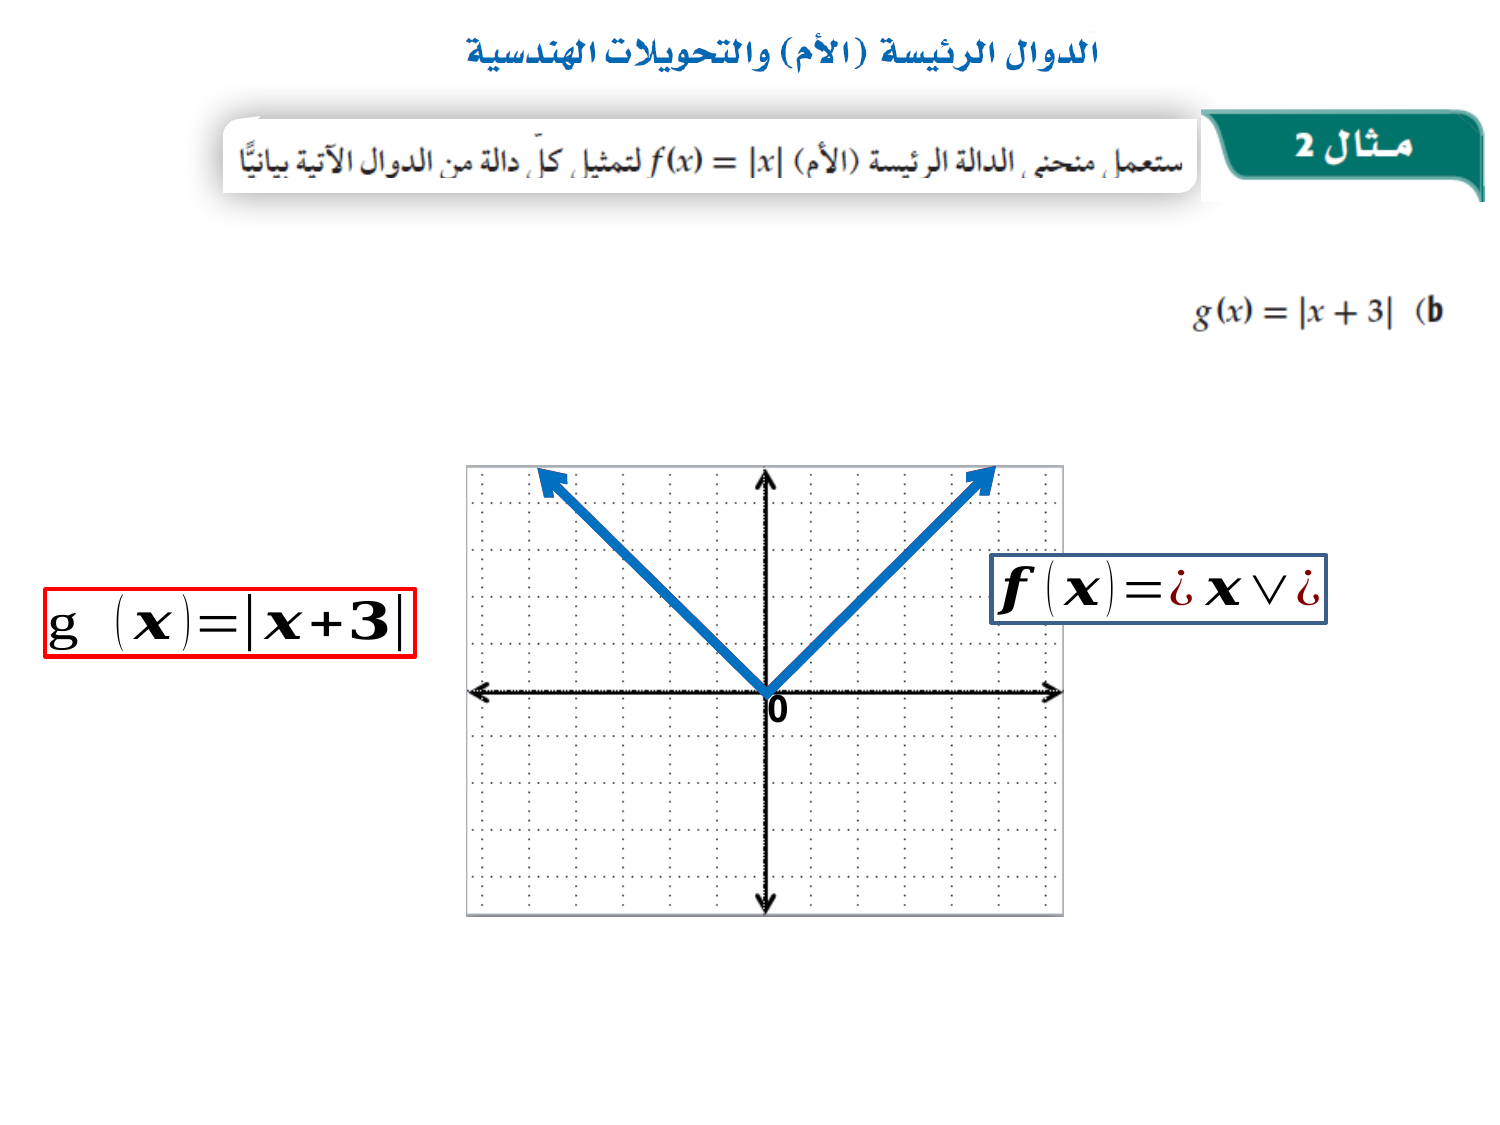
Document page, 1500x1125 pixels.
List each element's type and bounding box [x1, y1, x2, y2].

text_box [537, 467, 999, 696]
picture [466, 30, 1099, 73]
picture [1188, 290, 1448, 335]
text_box [466, 464, 1064, 917]
picture [229, 125, 1190, 186]
picture [1201, 107, 1485, 203]
